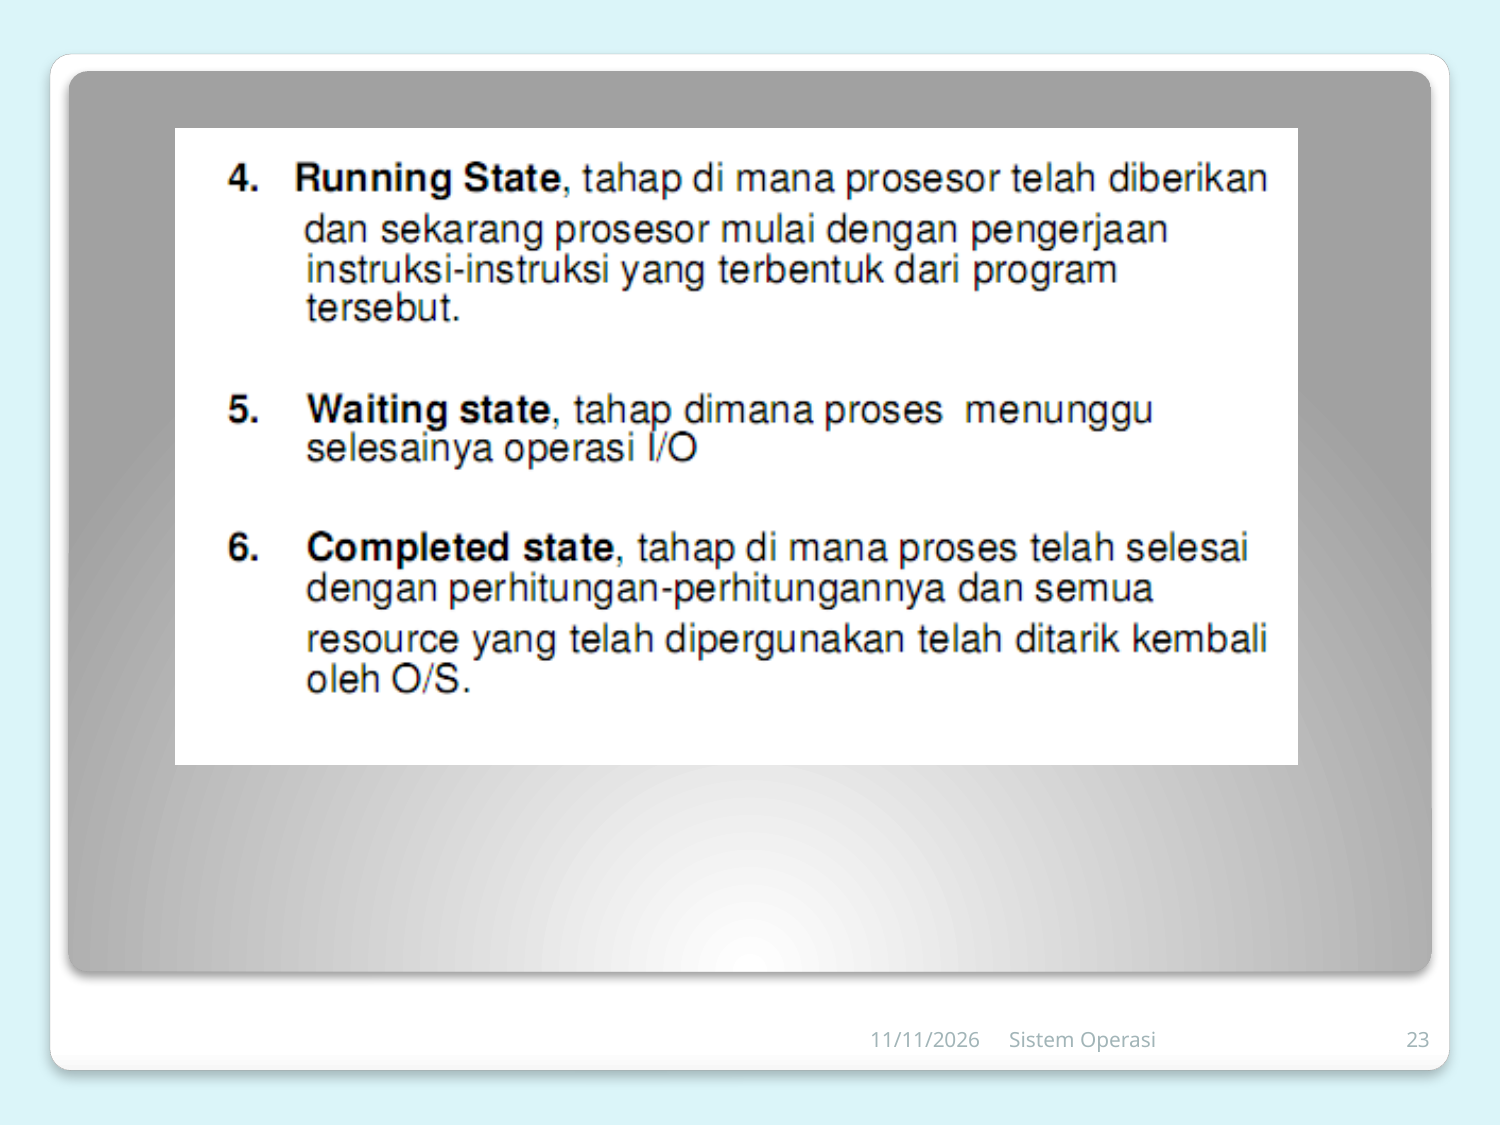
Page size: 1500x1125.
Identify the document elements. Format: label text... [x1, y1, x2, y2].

footer Sistem Operasi [994, 1002, 1370, 1063]
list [175, 128, 1298, 766]
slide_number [619, 1002, 994, 1063]
slide_number 23 [1370, 1002, 1445, 1063]
